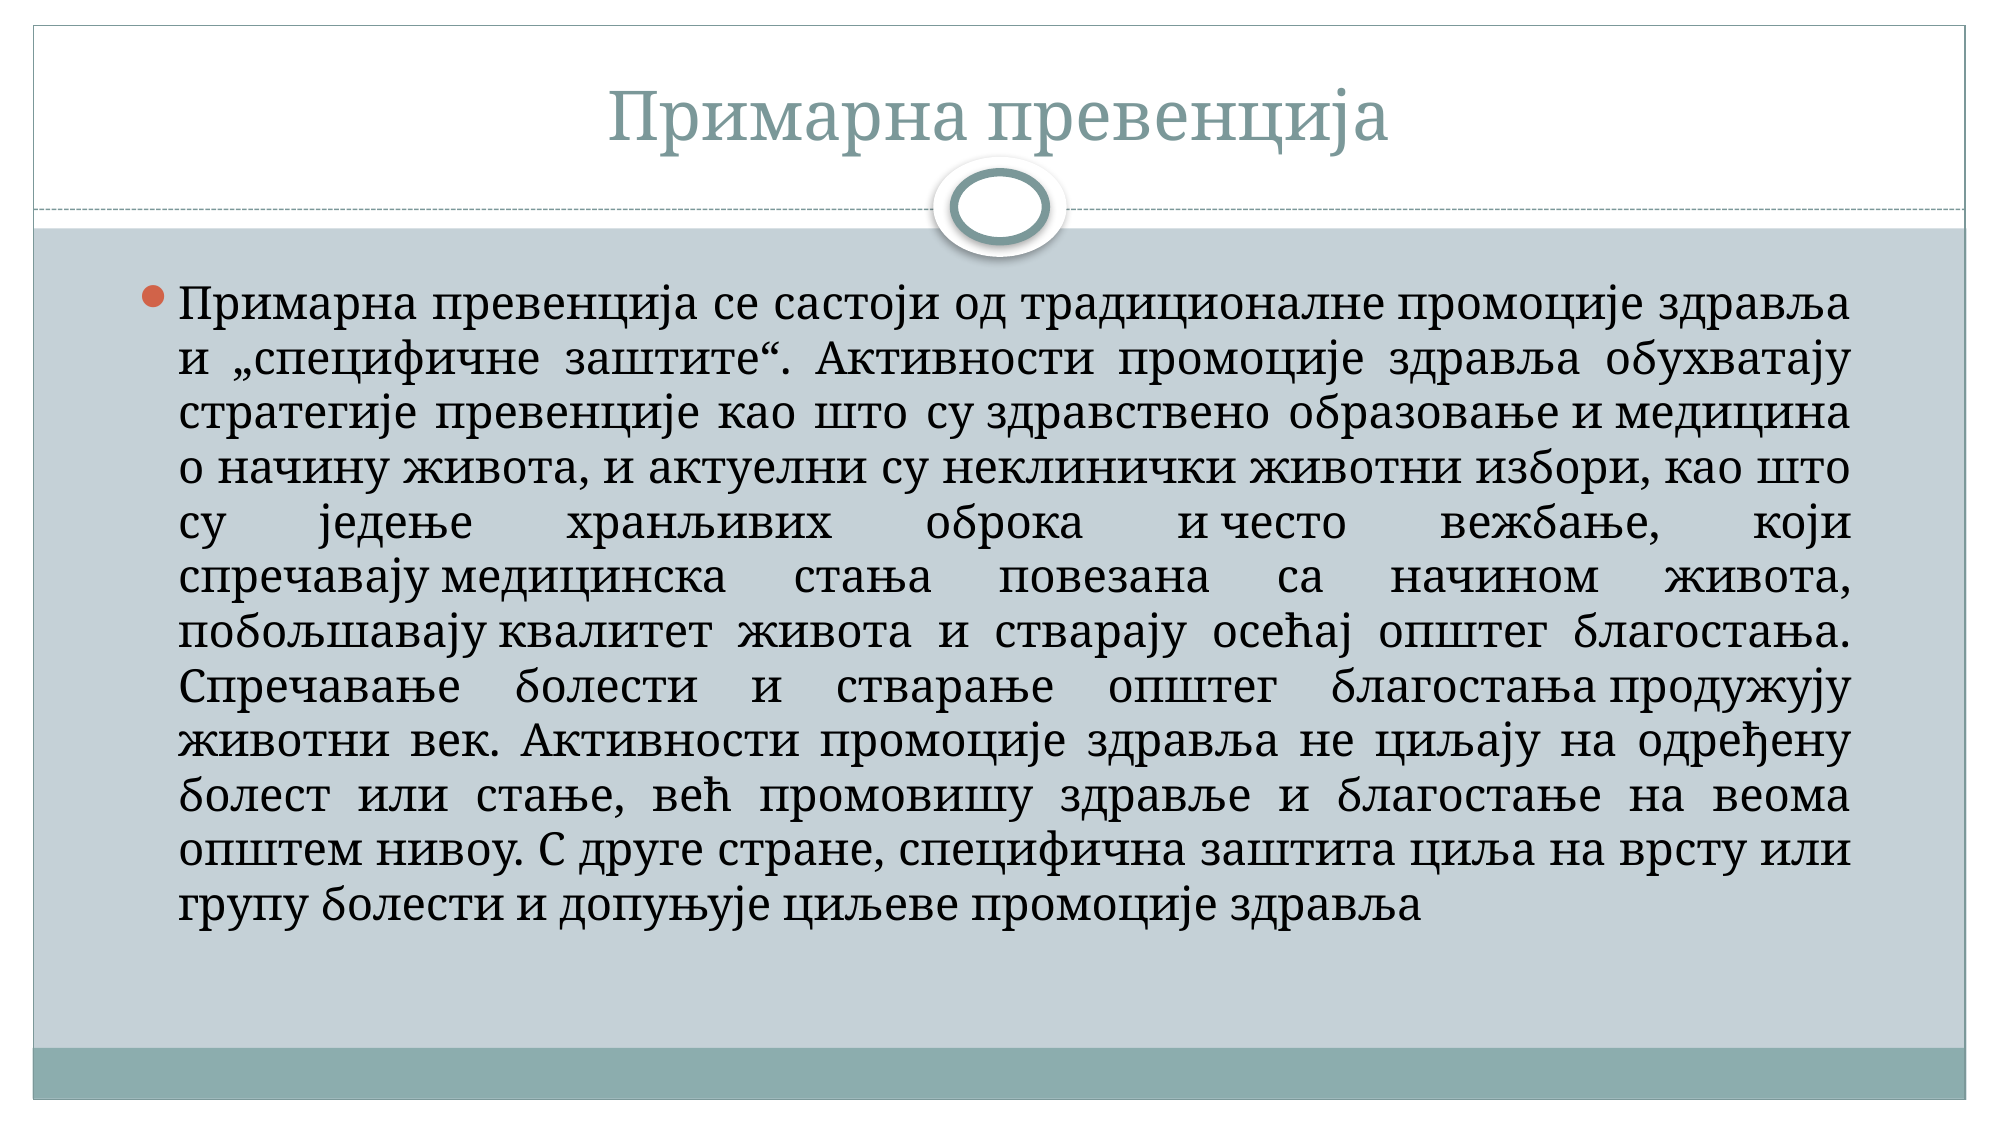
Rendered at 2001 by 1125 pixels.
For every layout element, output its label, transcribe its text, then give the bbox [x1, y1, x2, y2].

list Примарна превенција се састоји од традиционалне промоције здравља и „специфичне заштите“. Активности промоције здравља обухватају стратегије превенције као што су здравствено образовање и медицина о начину живота, и актуелни су неклинички животни избори, као што су једење хранљивих оброка и често вежбање, који спречавају медицинска стања повезана са начином живота, побољшавају квалитет живота и стварају осећај општег благостања. Спречавање болести и стварање општег благостања продужују животни век. Активности промоције здравља не циљају на одређену болест или стање, већ промовишу здравље и благостање на веома општем нивоу. С друге стране, специфична заштита циља на врсту или групу болести и допуњује циљеве промоције здравља [124, 266, 1866, 955]
title Примарна превенција [66, 37, 1933, 162]
